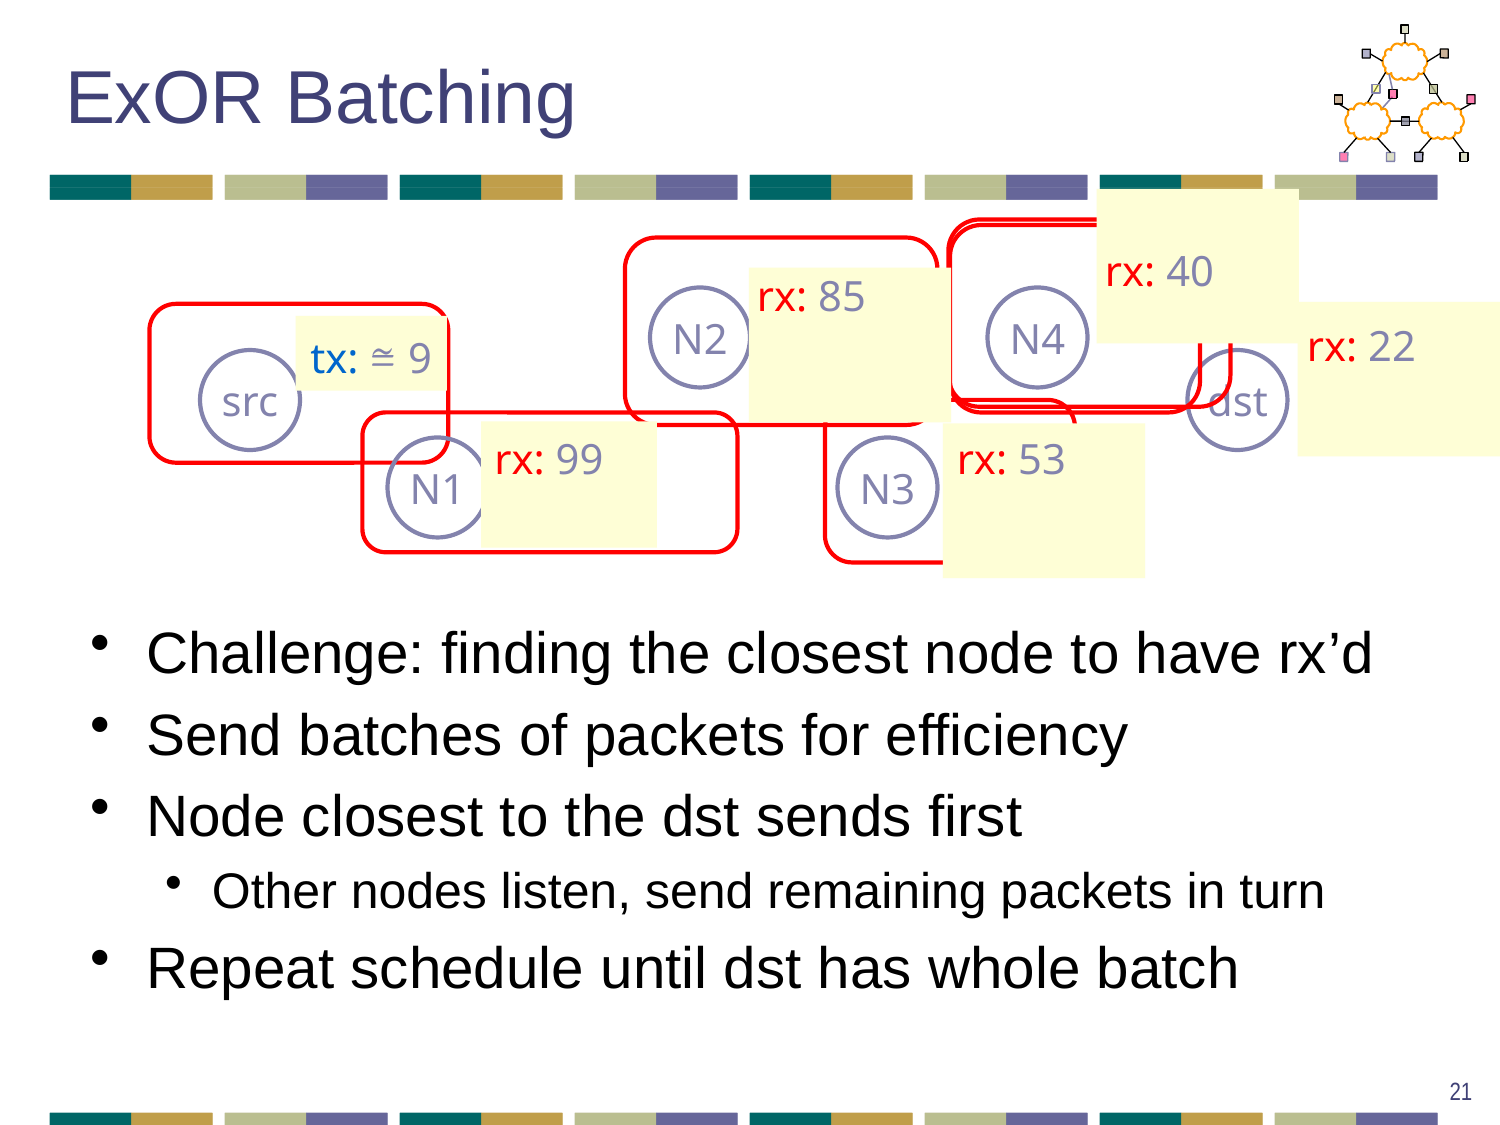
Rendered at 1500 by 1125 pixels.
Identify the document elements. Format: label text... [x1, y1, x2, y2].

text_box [480, 188, 1500, 579]
text_box tx: 100 [442, 312, 453, 378]
list Challenge: finding the closest node to have rx’d Send batches of packets for efficiency Node closest to the dst sends first Other nodes listen, send remaining packets in turn Repeat schedule until dst has whole batch [75, 607, 1463, 1025]
text_box [362, 463, 475, 553]
slide_number 21 [1174, 1037, 1488, 1113]
text_box [449, 412, 475, 453]
text_box [149, 303, 449, 463]
text_box tx: ≅ 9 [295, 315, 447, 391]
text_box N1 [387, 437, 475, 538]
title ExOR Batching [50, 24, 1438, 163]
